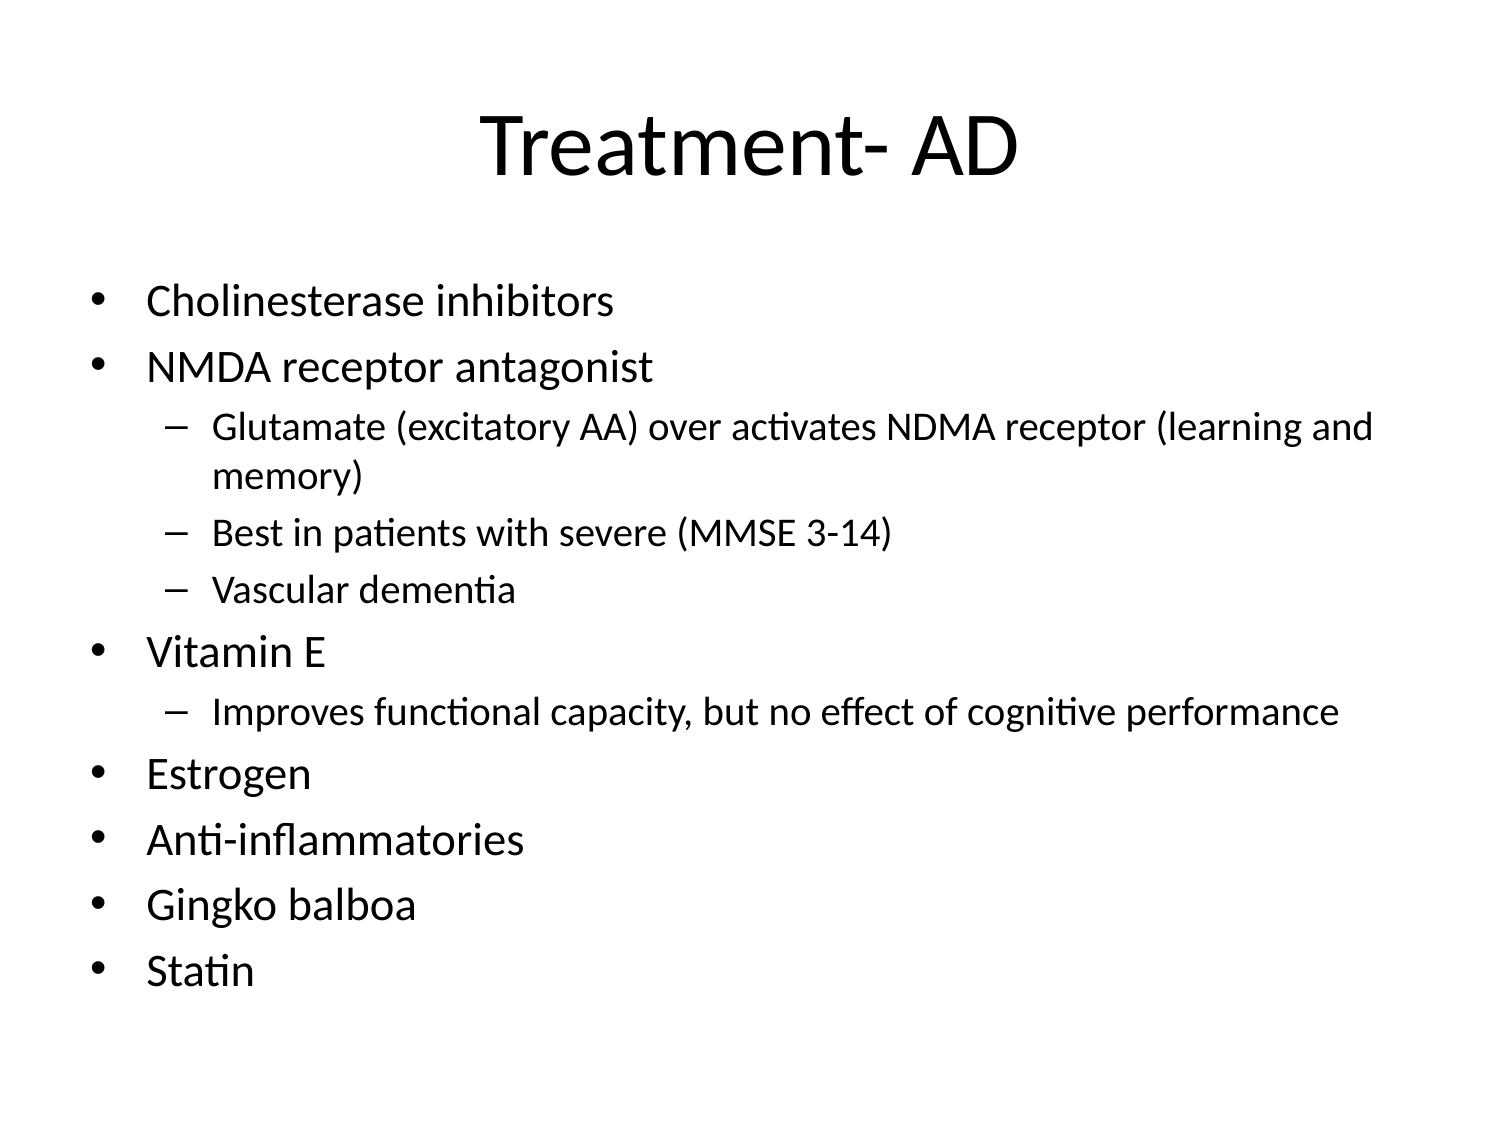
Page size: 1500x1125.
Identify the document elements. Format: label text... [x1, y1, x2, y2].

list Cholinesterase inhibitors NMDA receptor antagonist Glutamate (excitatory AA) over activates NDMA receptor (learning and memory) Best in patients with severe (MMSE 3-14) Vascular dementia Vitamin E Improves functional capacity, but no effect of cognitive performance Estrogen Anti-inflammatories Gingko balboa Statin [75, 262, 1425, 1005]
title Treatment- AD [75, 45, 1425, 233]
